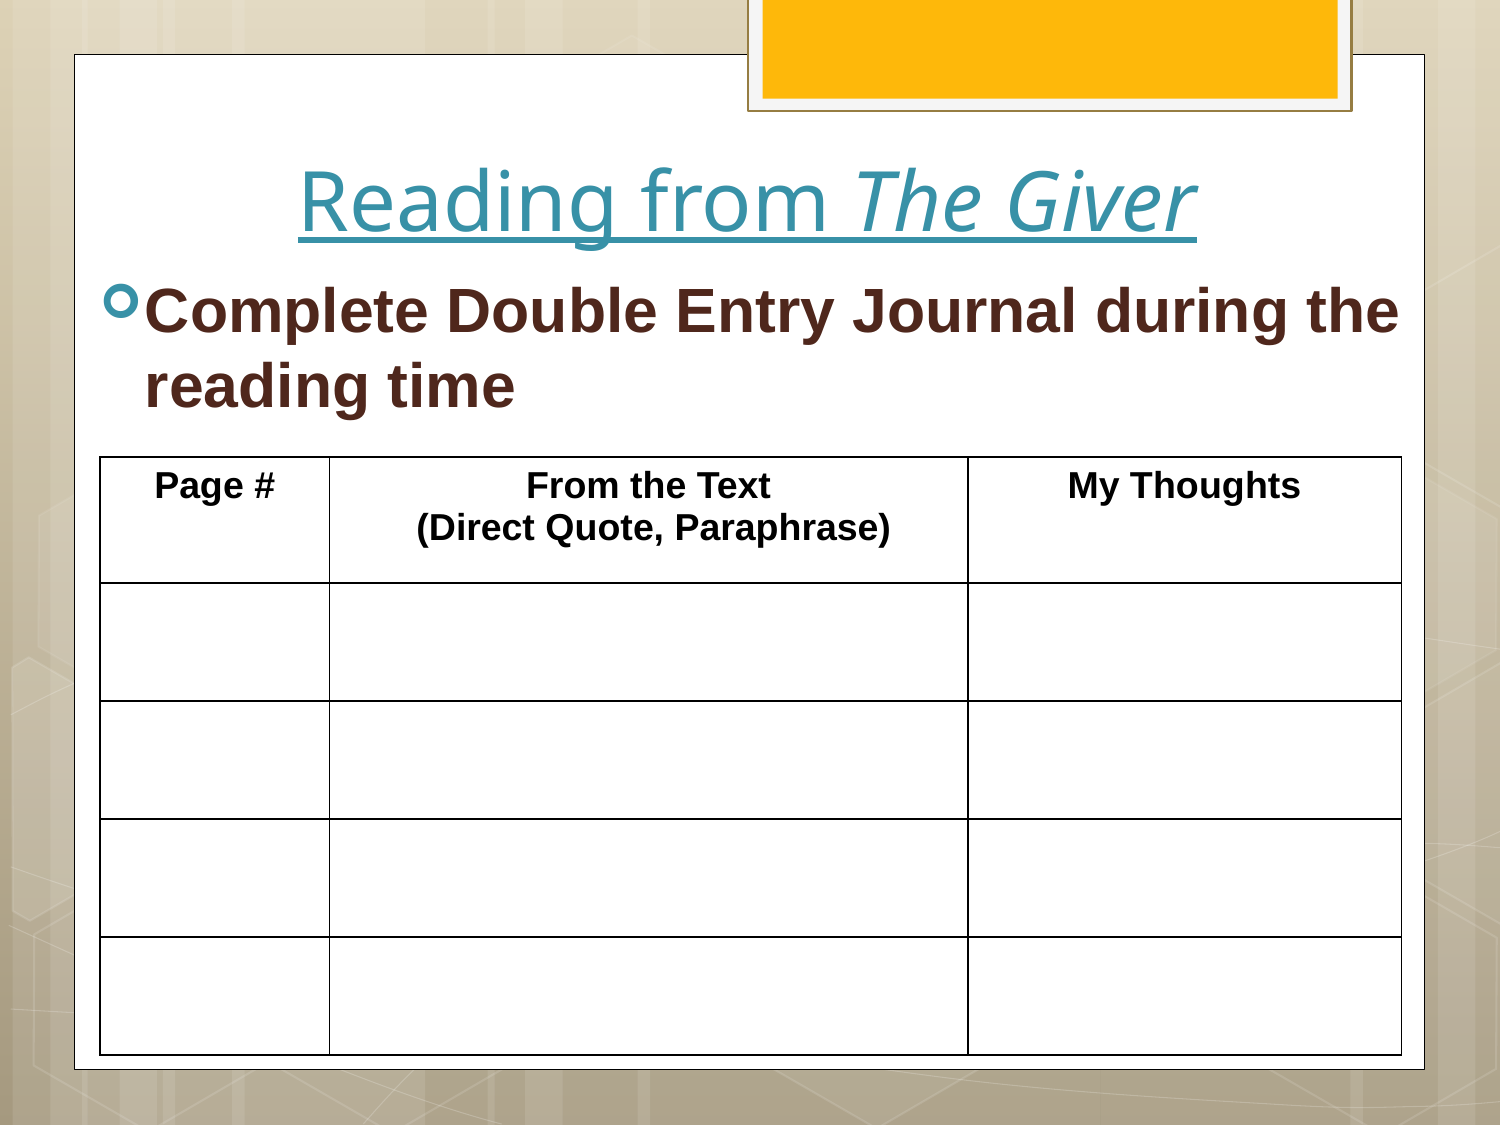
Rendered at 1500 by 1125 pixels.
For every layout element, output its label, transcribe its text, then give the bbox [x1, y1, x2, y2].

table_cell [330, 584, 967, 700]
table_cell [330, 938, 967, 1054]
table_cell [969, 938, 1401, 1054]
table_header My Thoughts [969, 458, 1401, 582]
table_cell [101, 702, 329, 818]
table_cell [969, 702, 1401, 818]
table_header Page # [101, 458, 329, 582]
table_header From the Text (Direct Quote, Paraphrase) [330, 458, 967, 582]
title Reading from The Giver [171, 67, 1324, 256]
table_cell [101, 938, 329, 1054]
table_cell [969, 584, 1401, 700]
table_cell [330, 820, 967, 936]
table_cell [101, 820, 329, 936]
list Complete Double Entry Journal during the reading time [73, 262, 1429, 838]
table_cell [969, 820, 1401, 936]
table_cell [330, 702, 967, 818]
table_cell [101, 584, 329, 700]
